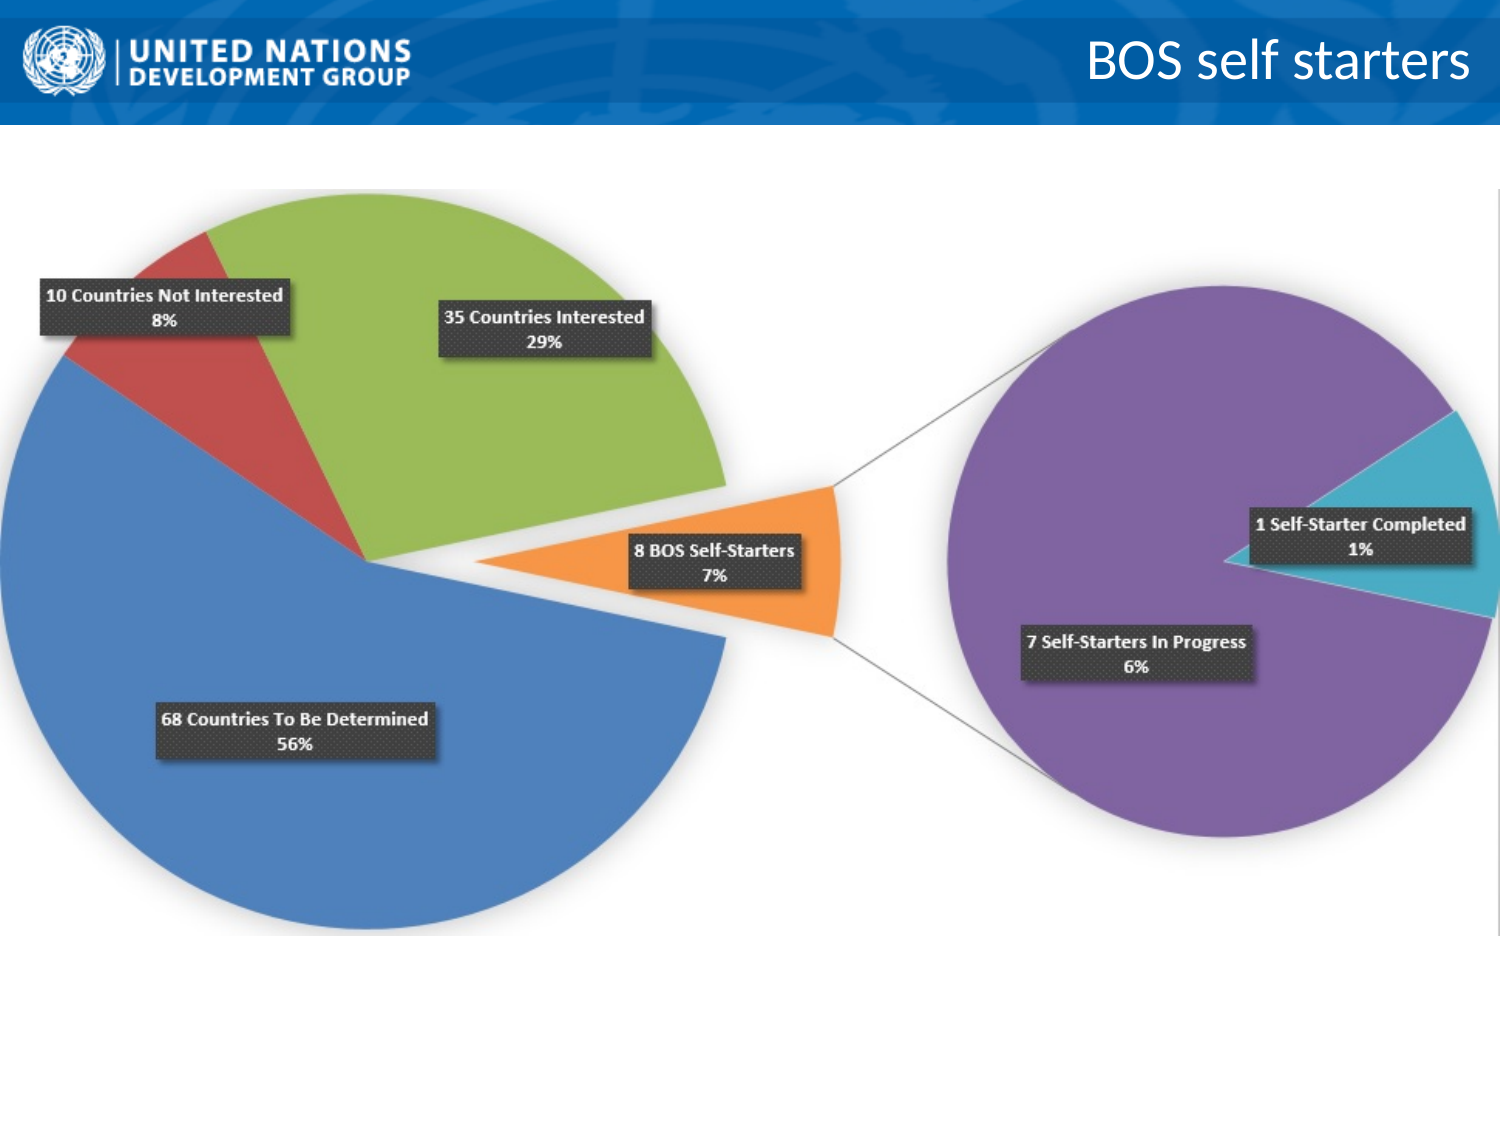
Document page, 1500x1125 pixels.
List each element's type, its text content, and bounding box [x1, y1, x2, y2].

title BOS self starters [387, 0, 1500, 150]
picture [0, 0, 387, 125]
picture [0, 189, 1500, 936]
